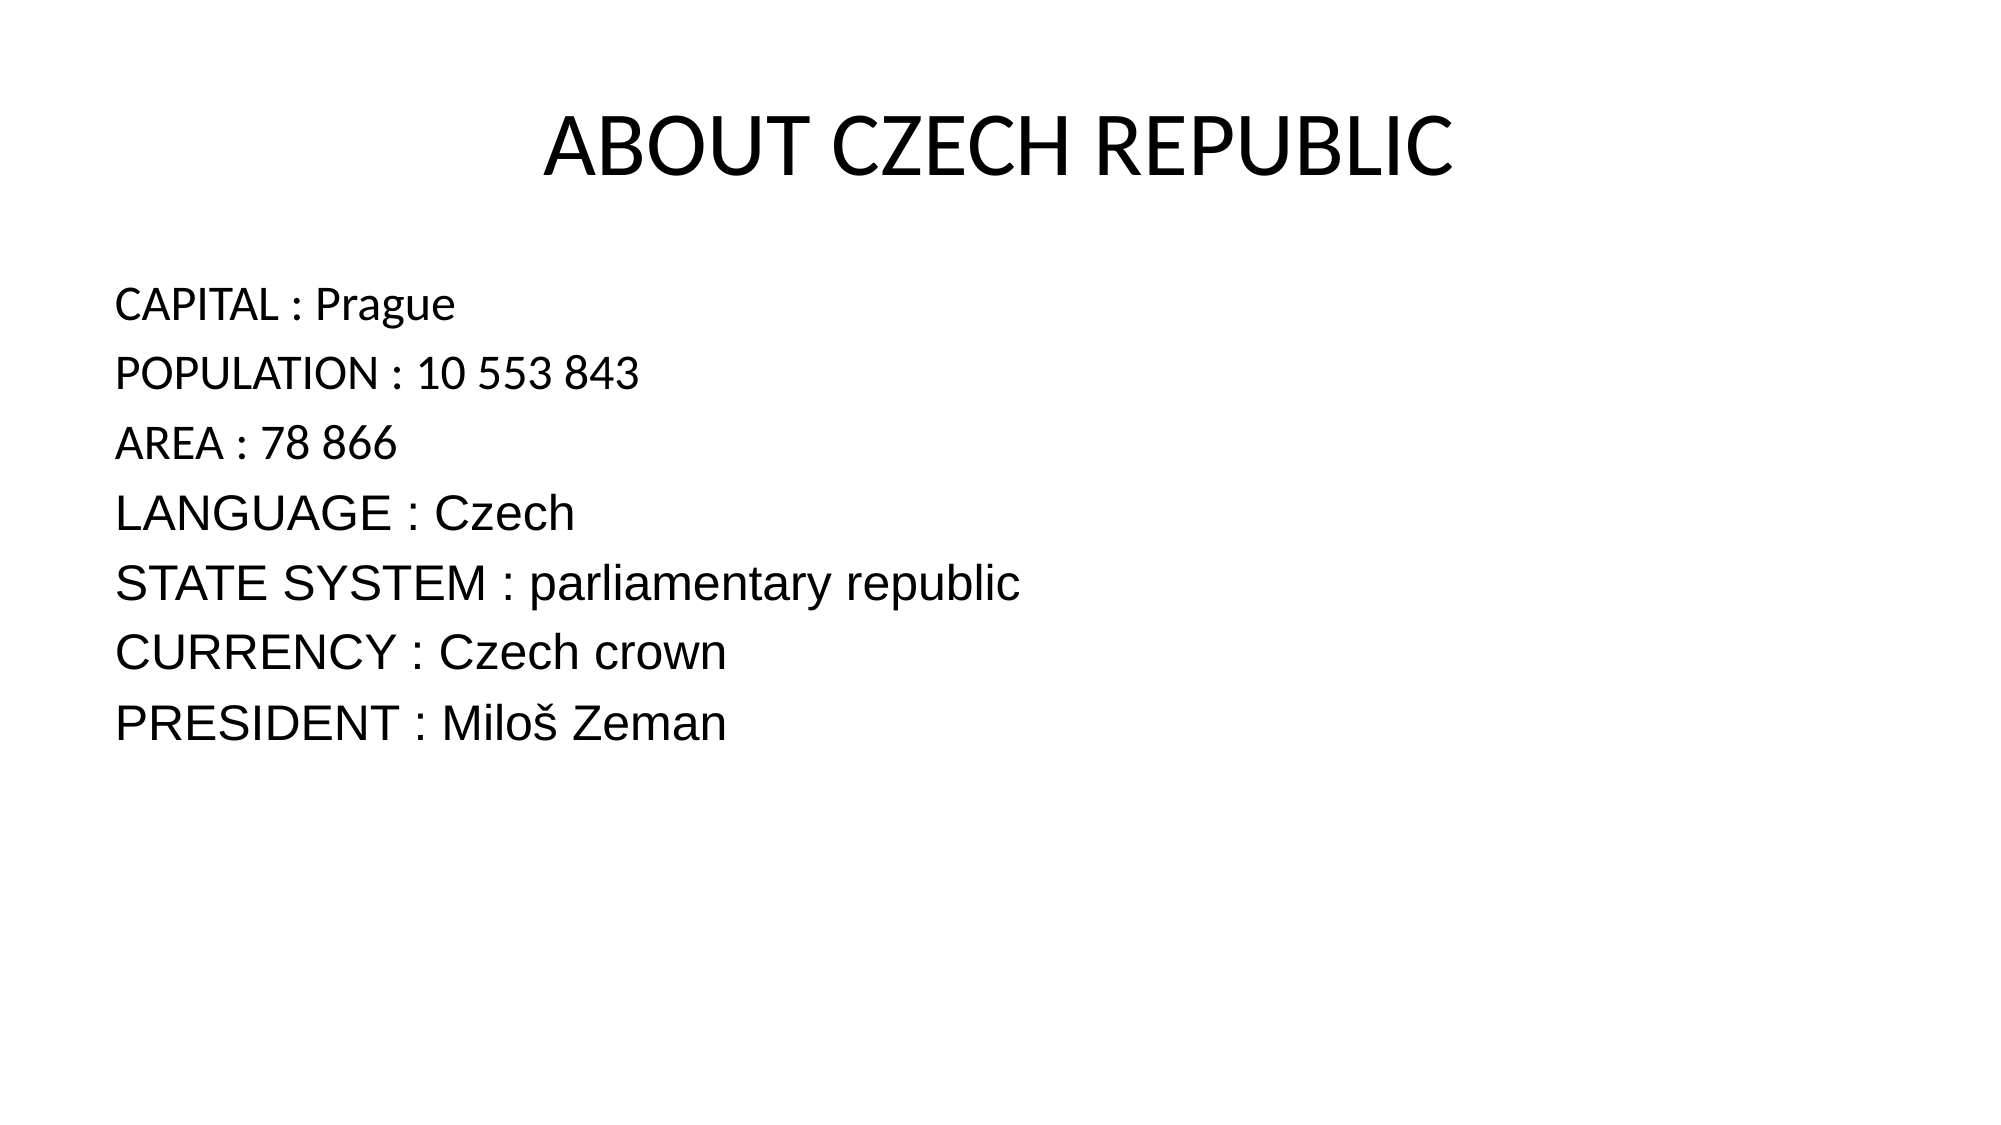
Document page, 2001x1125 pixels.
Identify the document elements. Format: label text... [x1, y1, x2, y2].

title ABOUT CZECH REPUBLIC [99, 45, 1900, 233]
list CAPITAL : Prague POPULATION : 10 553 843 AREA : 78 866 km² LANGUAGE : Czech STATE SYSTEM : parliamentary republic CURRENCY : Czech crown PRESIDENT : Miloš Zeman [99, 262, 1900, 1005]
